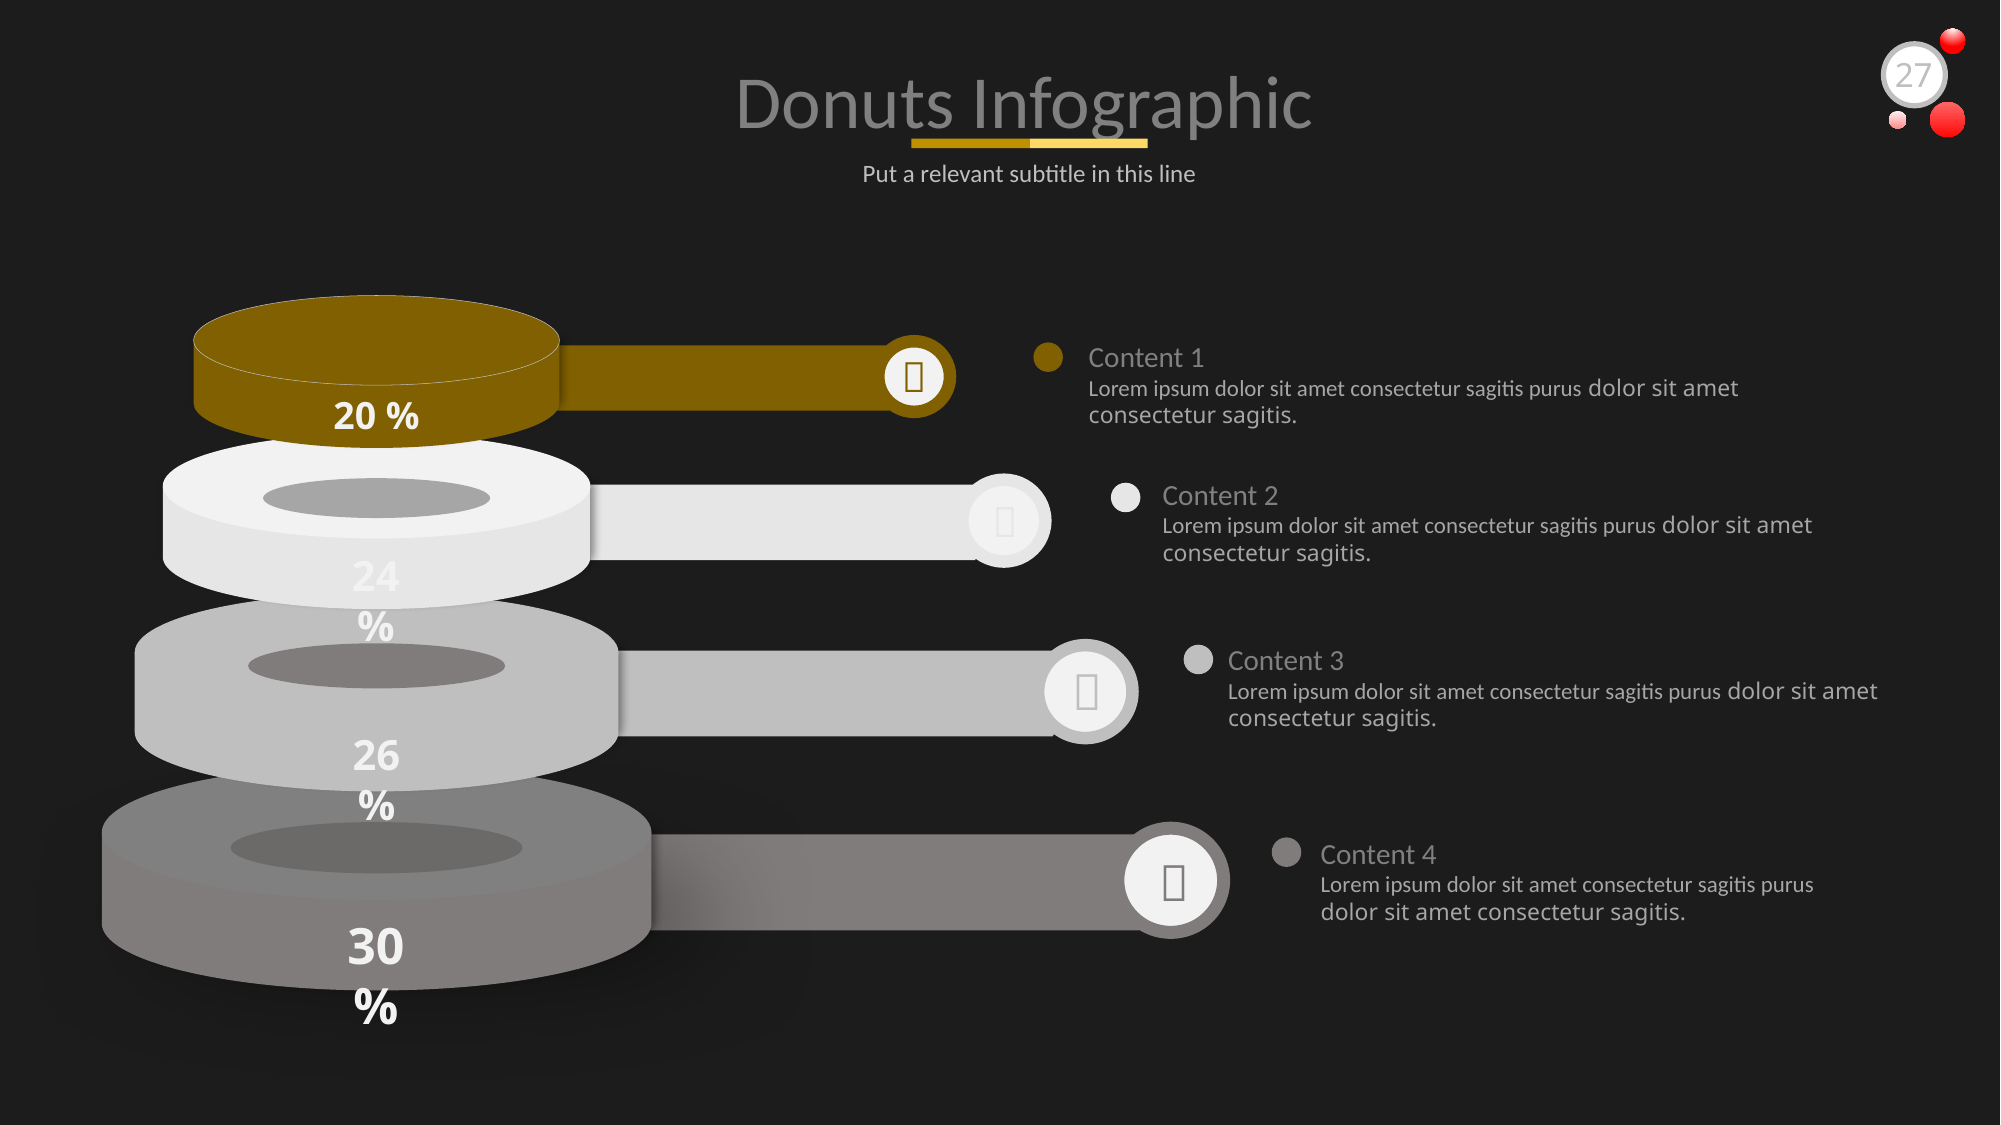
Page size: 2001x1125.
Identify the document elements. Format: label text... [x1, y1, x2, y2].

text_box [911, 138, 1148, 149]
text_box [316, 653, 1132, 788]
text_box Content 2 Lorem ipsum dolor sit amet consectetur sagitis purus dolor sit amet consectetur sagitis. [1147, 463, 1842, 578]
text_box [1032, 341, 1064, 373]
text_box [303, 843, 1222, 984]
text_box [1876, 28, 1966, 138]
text_box [1109, 481, 1142, 514]
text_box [162, 433, 1046, 609]
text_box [316, 343, 955, 446]
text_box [316, 488, 1046, 609]
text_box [193, 295, 950, 448]
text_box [134, 592, 1133, 792]
text_box Put a relevant subtitle in this line [792, 142, 1267, 202]
text_box Donuts Infographic [597, 1, 1454, 152]
text_box [1270, 836, 1303, 868]
text_box [1182, 643, 1213, 676]
text_box Content 1 Lorem ipsum dolor sit amet consectetur sagitis purus dolor sit amet consectetur sagitis. [1073, 326, 1768, 441]
text_box Content 3 Lorem ipsum dolor sit amet consectetur sagitis purus dolor sit amet consectetur sagitis. [1213, 629, 1907, 744]
text_box Content 4 Lorem ipsum dolor sit amet consectetur sagitis purus dolor sit amet consectetur sagitis. [1305, 795, 1877, 965]
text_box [101, 764, 1224, 991]
